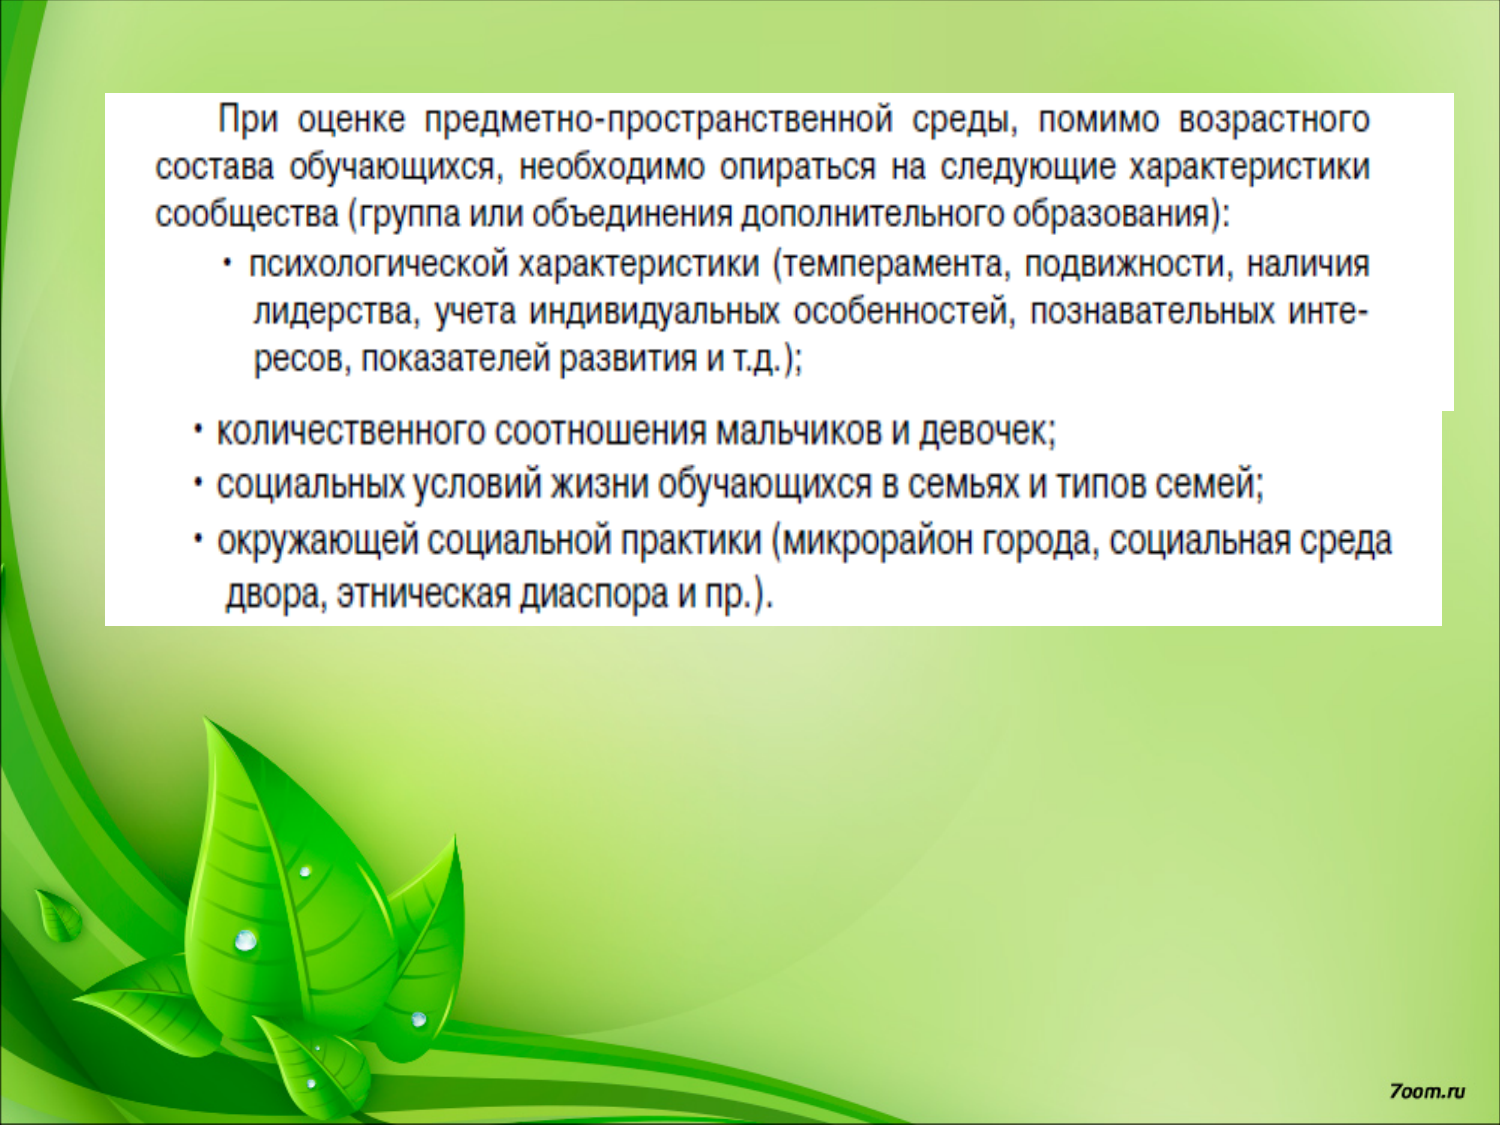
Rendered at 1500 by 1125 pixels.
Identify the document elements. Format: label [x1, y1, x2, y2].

picture [0, 0, 1500, 1125]
list [105, 93, 1454, 411]
